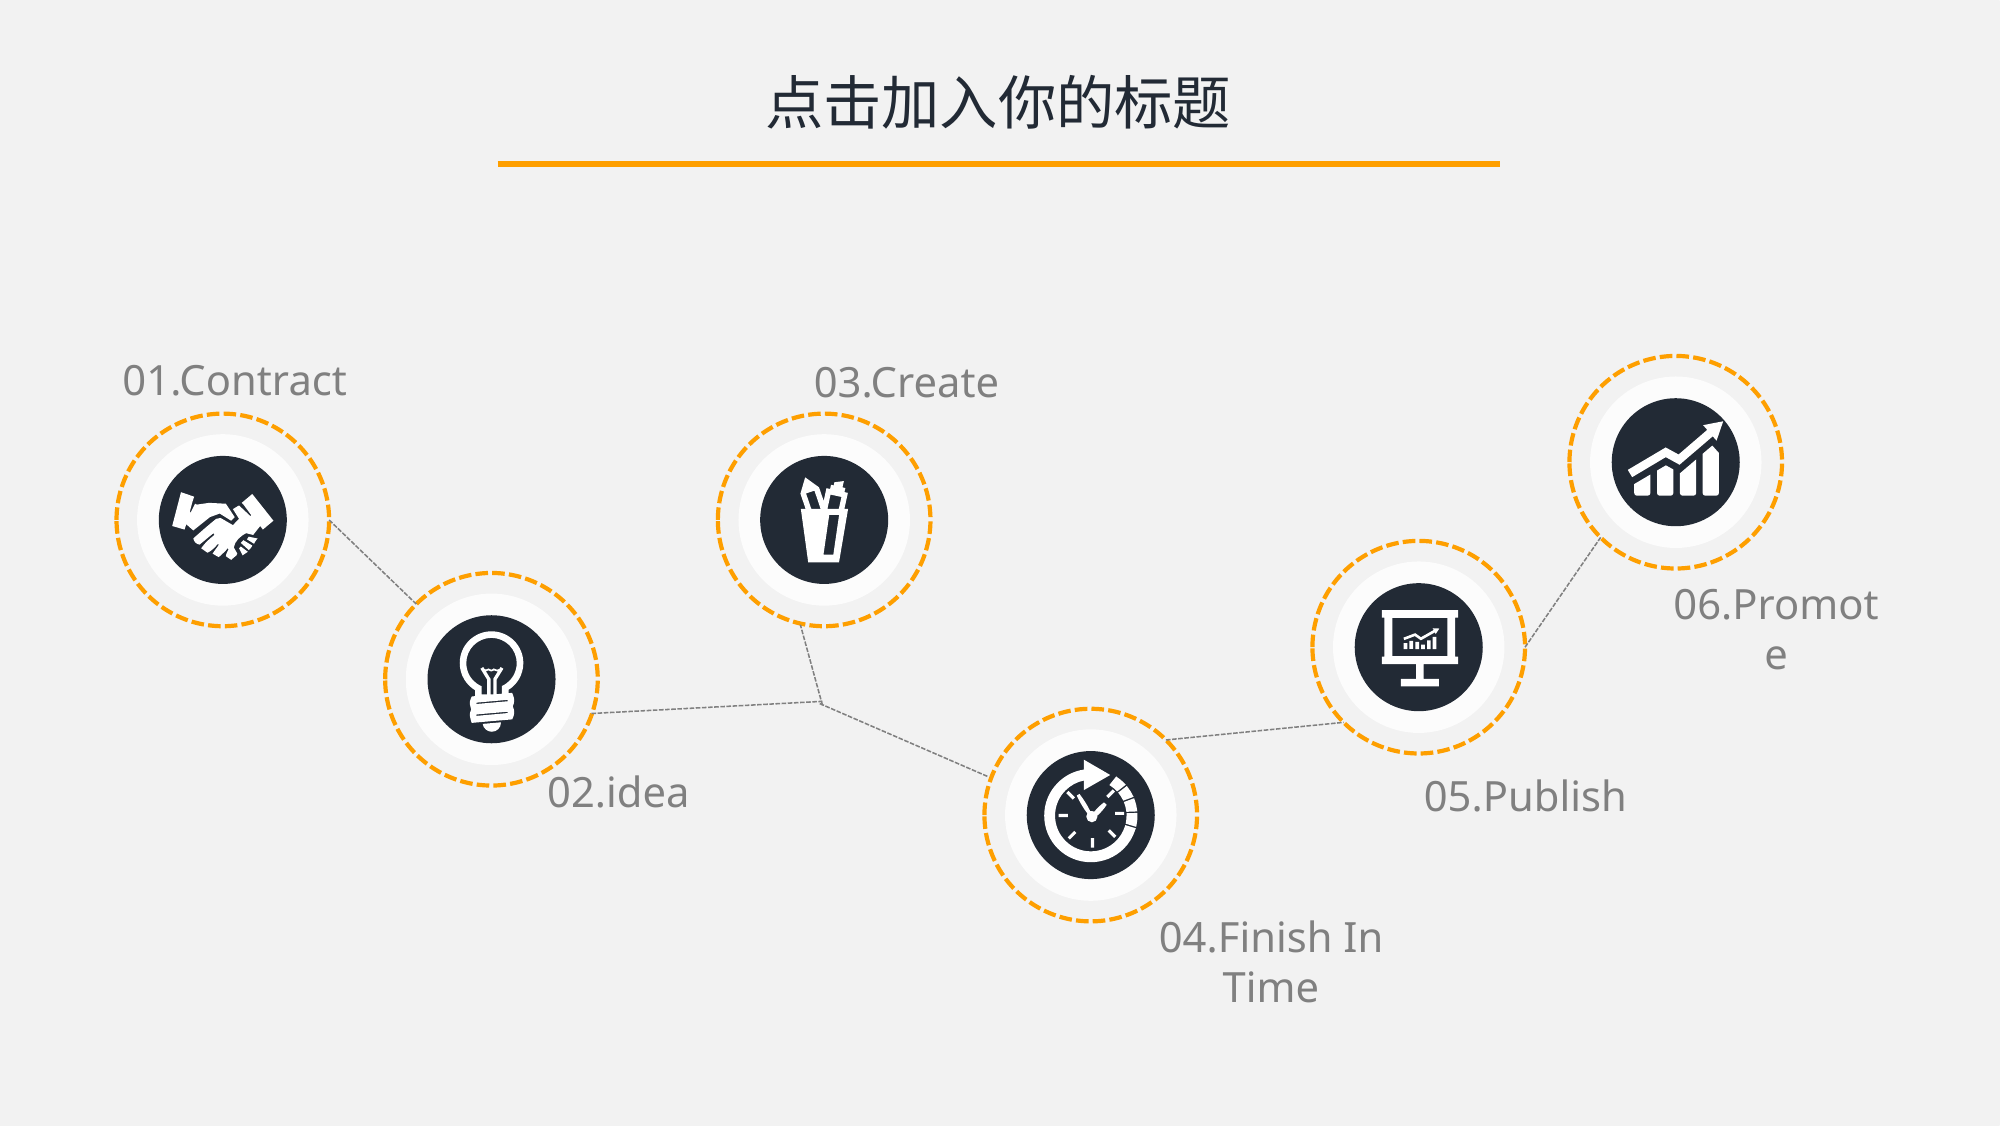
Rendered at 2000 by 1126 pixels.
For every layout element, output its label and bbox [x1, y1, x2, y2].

text_box [96, 348, 1902, 989]
text_box [497, 65, 1501, 165]
